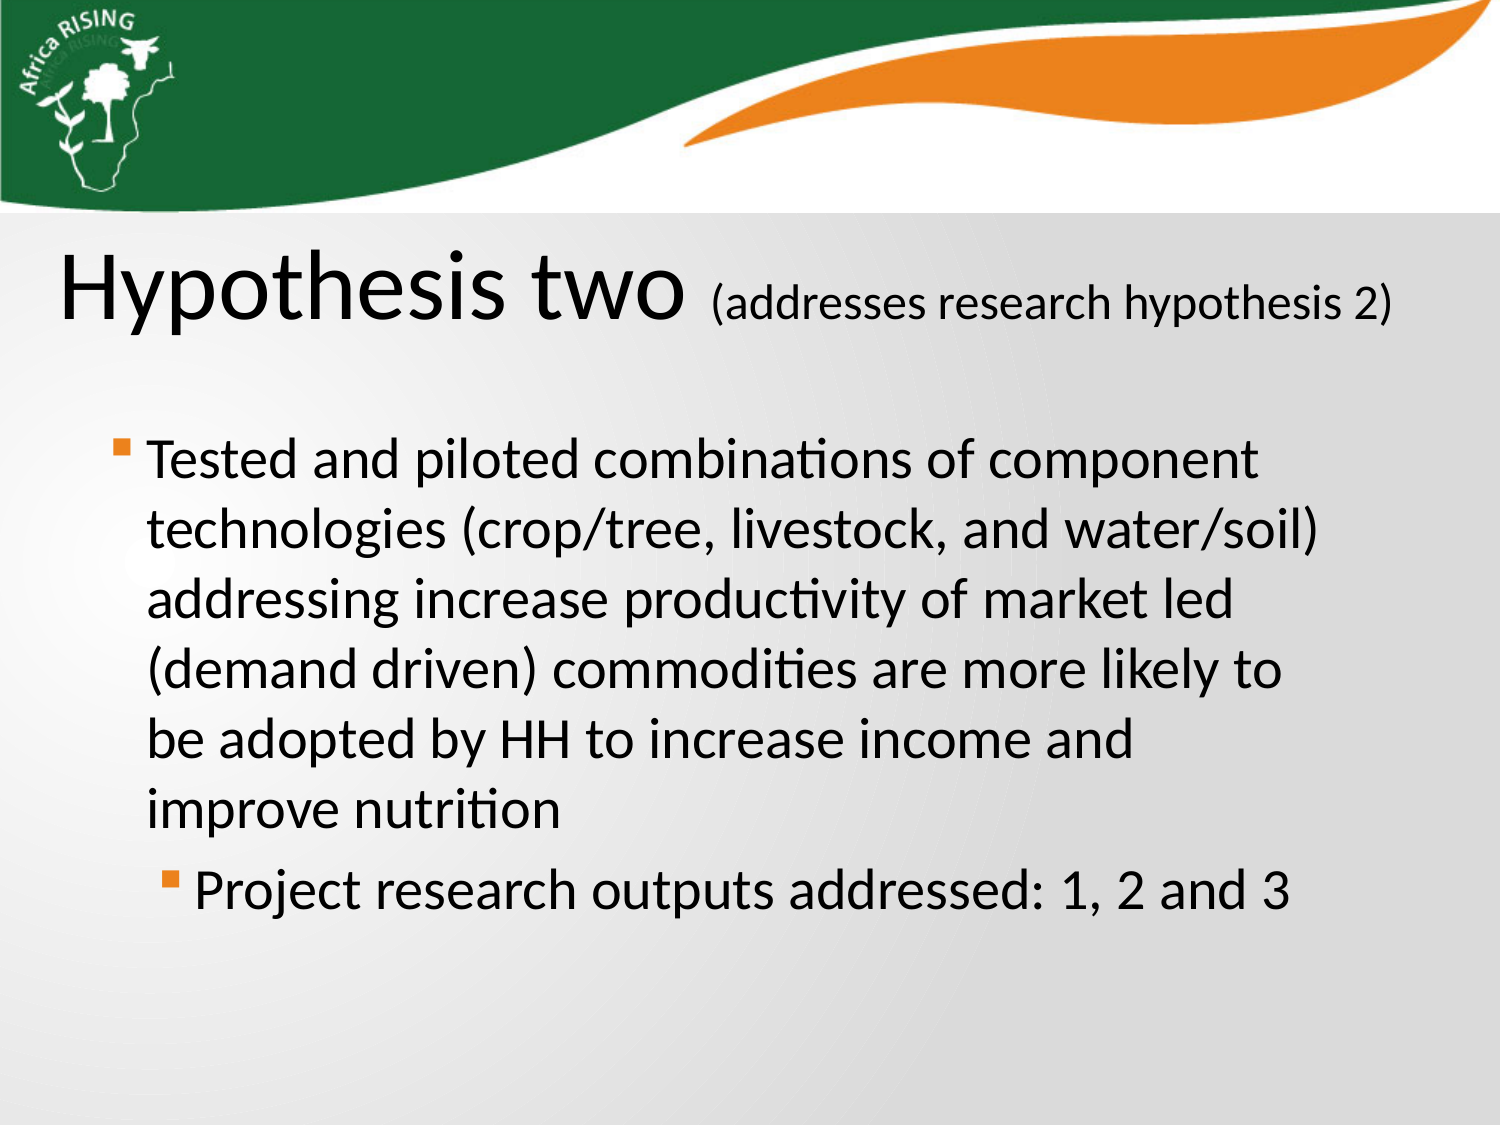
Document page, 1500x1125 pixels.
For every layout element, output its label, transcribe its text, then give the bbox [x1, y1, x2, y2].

picture [0, 0, 1500, 213]
list Tested and piloted combinations of component technologies (crop/tree, livestock, and water/soil) addressing increase productivity of market led (demand driven) commodities are more likely to be adopted by HH to increase income and improve nutrition Project research outputs addressed: 1, 2 and 3 [75, 412, 1350, 1075]
list Hypothesis two (addresses research hypothesis 2) [24, 212, 1438, 400]
